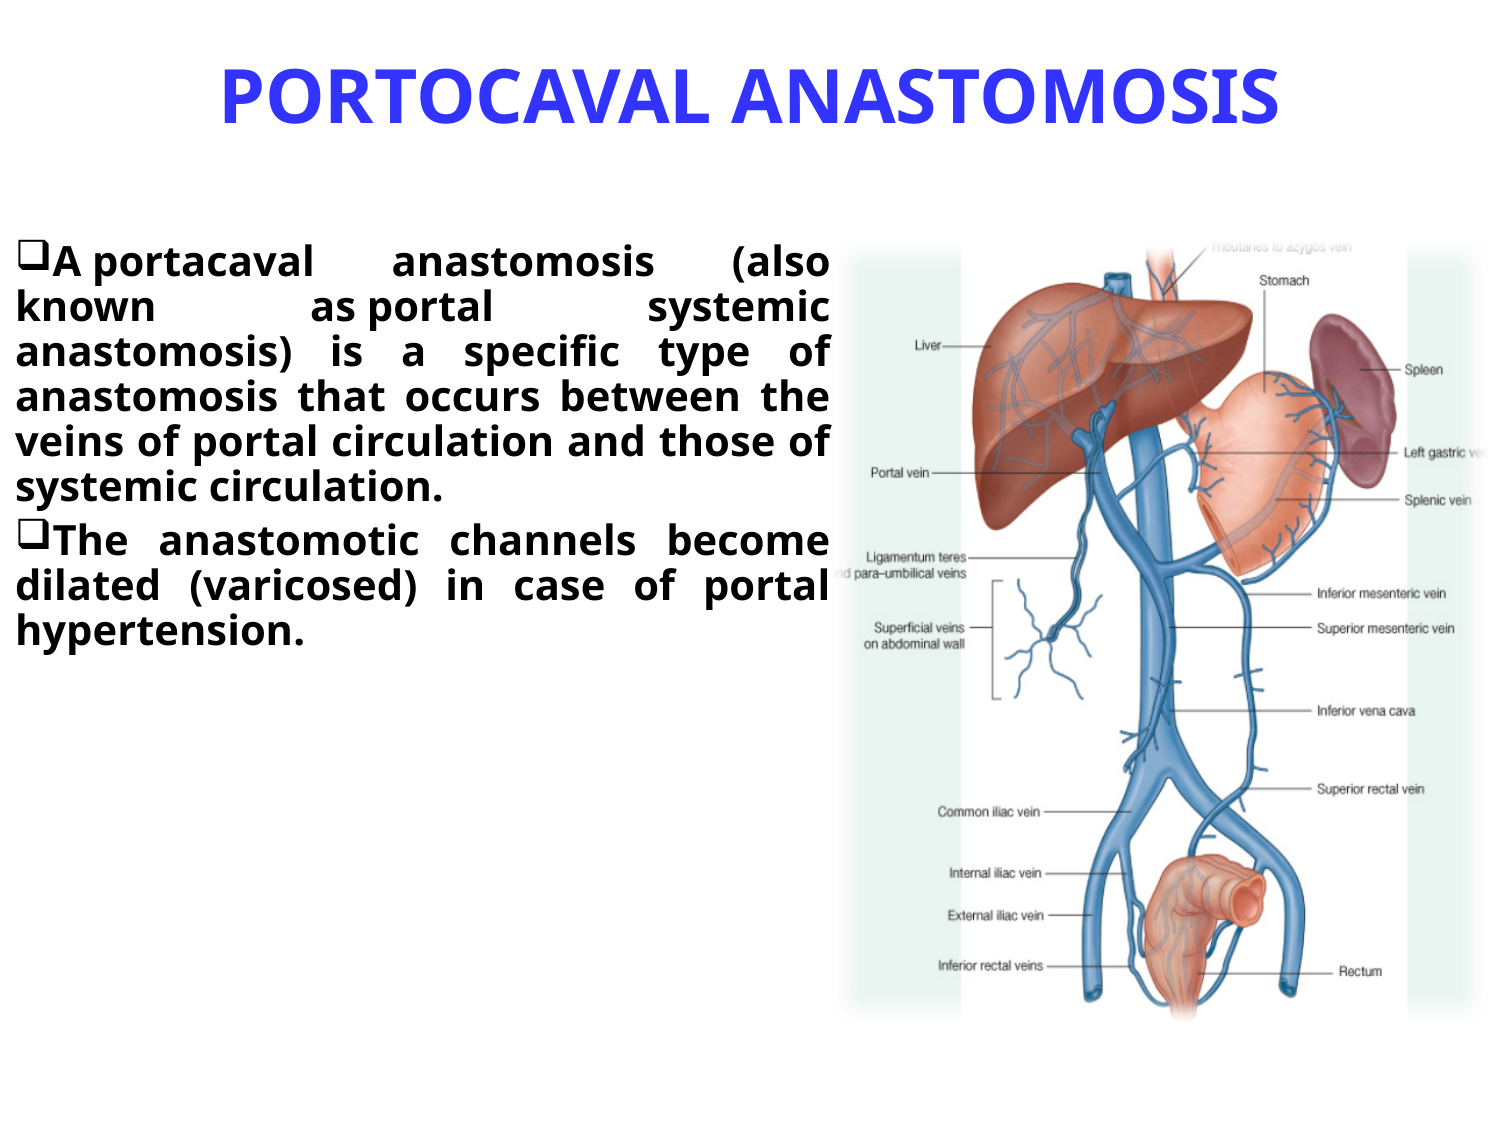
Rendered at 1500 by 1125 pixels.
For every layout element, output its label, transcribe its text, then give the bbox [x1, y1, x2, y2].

title PORTOCAVAL ANASTOMOSIS [74, 0, 1426, 188]
picture [830, 237, 1492, 1026]
list A portacaval anastomosis (also known as portal systemic anastomosis) is a specific type of anastomosis that occurs between the veins of portal circulation and those of systemic circulation. The anastomotic channels become dilated (varicosed) in case of portal hypertension. [0, 233, 847, 636]
